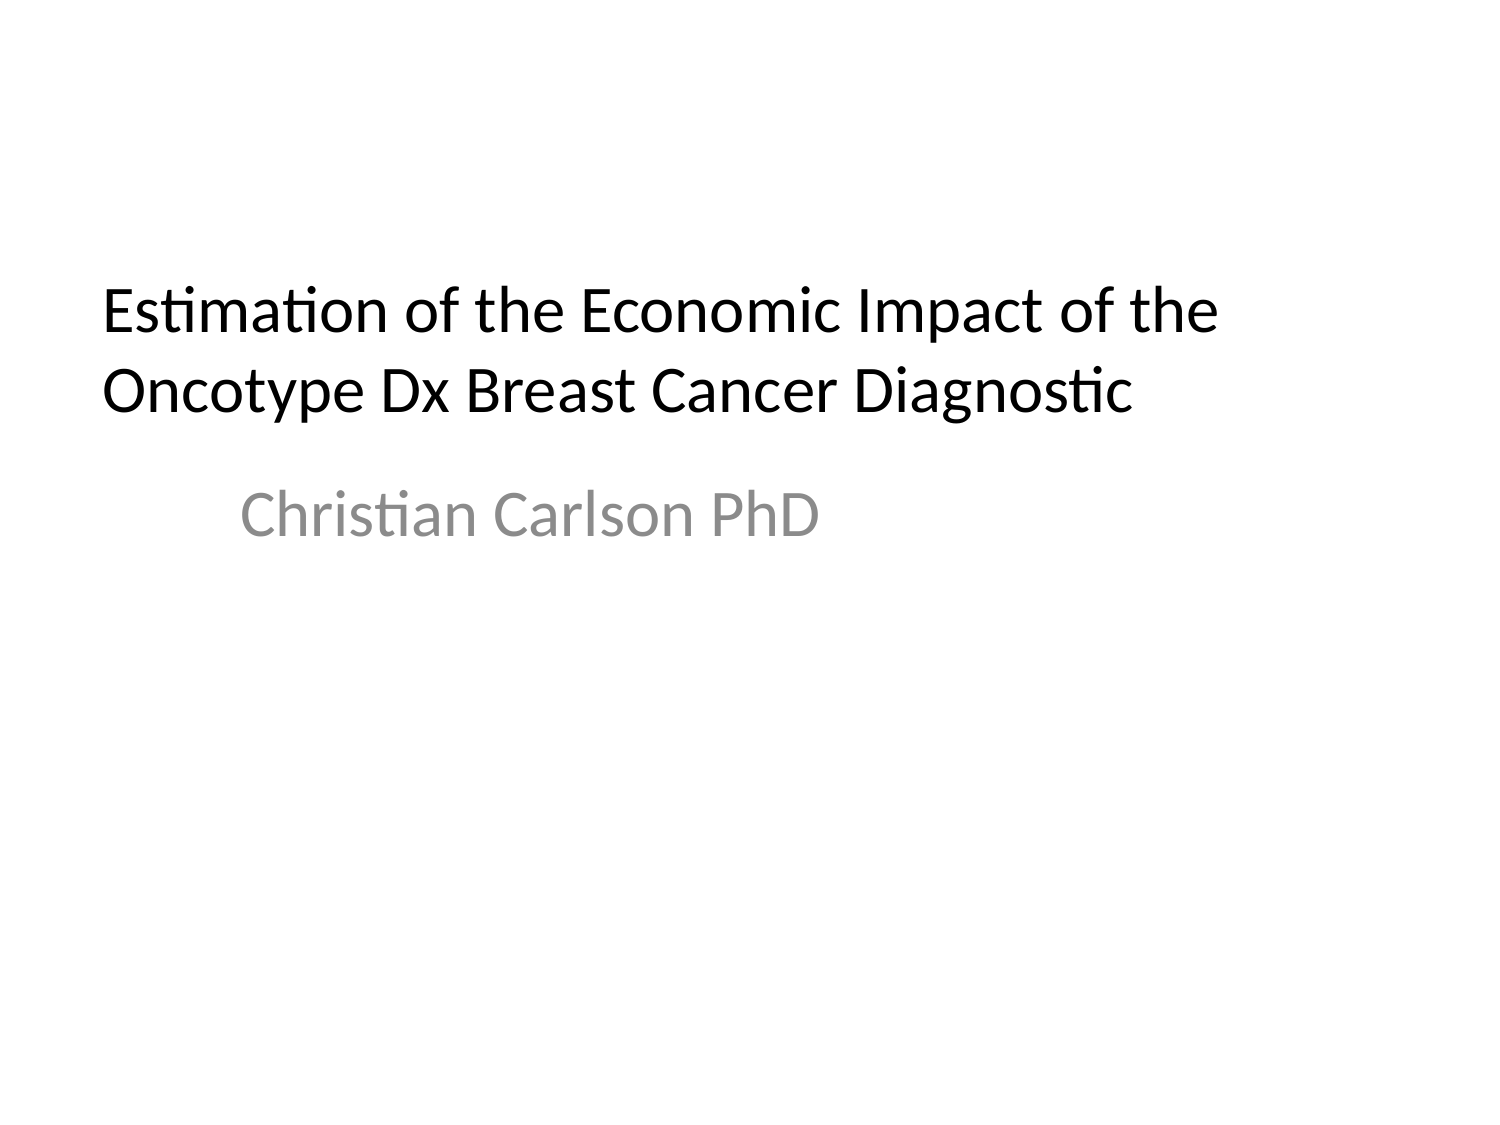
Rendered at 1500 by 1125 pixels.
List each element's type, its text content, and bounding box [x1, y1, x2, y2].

subtitle Christian Carlson PhD [225, 462, 1275, 750]
title Estimation of the Economic Impact of the Oncotype Dx Breast Cancer Diagnostic [87, 224, 1363, 467]
